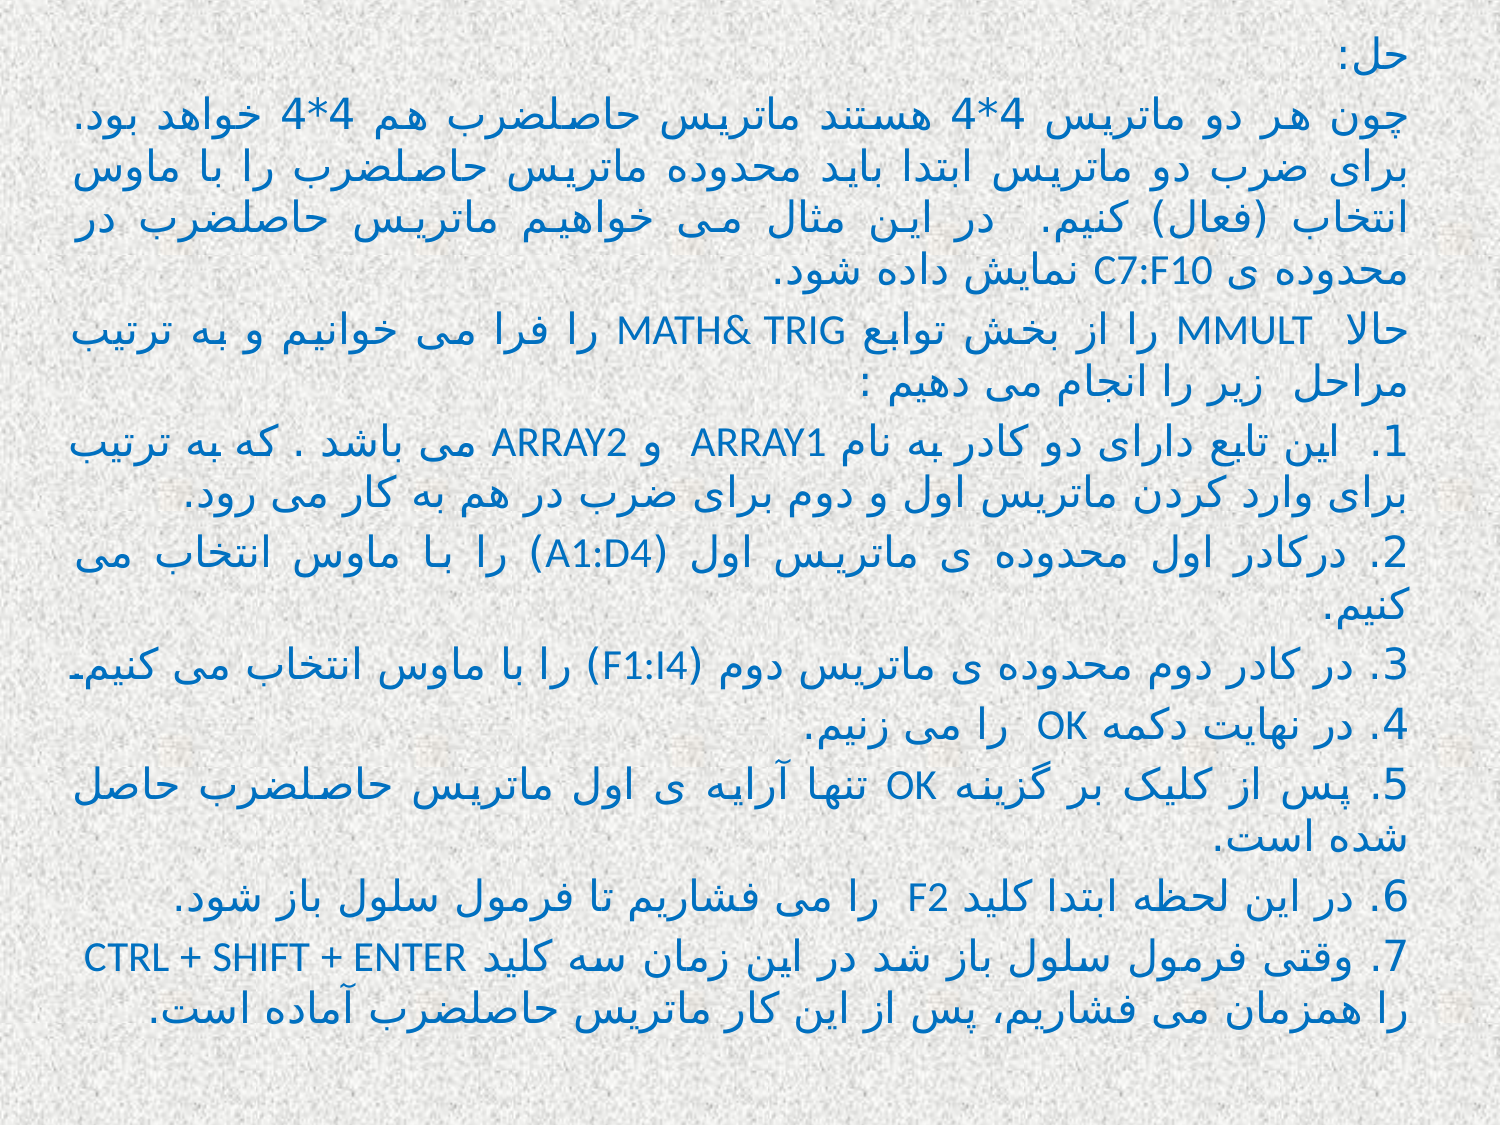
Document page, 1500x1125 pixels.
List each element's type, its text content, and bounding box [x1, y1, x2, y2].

list حل: چون هر دو ماتریس 4*4 هستند ماتریس حاصلضرب هم 4*4 خواهد بود. برای ضرب دو ماتریس ابتدا باید محدوده ماتریس حاصلضرب را با ماوس انتخاب (فعال) کنیم. در این مثال می خواهیم ماتریس حاصلضرب در محدوده ی C7:F10 نمایش داده شود. حالا MMULT را از بخش توابع MATH& TRIG را فرا می خوانیم و به ترتیب مراحل زیر را انجام می دهیم : 1. این تابع دارای دو کادر به نام ARRAY1 و ARRAY2 می باشد . که به ترتیب برای وارد کردن ماتریس اول و دوم برای ضرب در هم به کار می رود. 2. درکادر اول محدوده ی ماتریس اول (A1:D4) را با ماوس انتخاب می کنیم. 3. در کادر دوم محدوده ی ماتریس دوم (F1:I4) را با ماوس انتخاب می کنیم. 4. در نهایت دکمه OK را می زنیم. 5. پس از کلیک بر گزینه OK تنها آرایه ی اول ماتریس حاصلضرب حاصل شده است. 6. در این لحظه ابتدا کلید F2 را می فشاریم تا فرمول سلول باز شود. 7. وقتی فرمول سلول باز شد در این زمان سه کلید CTRL + SHIFT + ENTER را همزمان می فشاریم، پس از این کار ماتریس حاصلضرب آماده است. [53, 19, 1425, 1125]
picture [0, 0, 1500, 1125]
